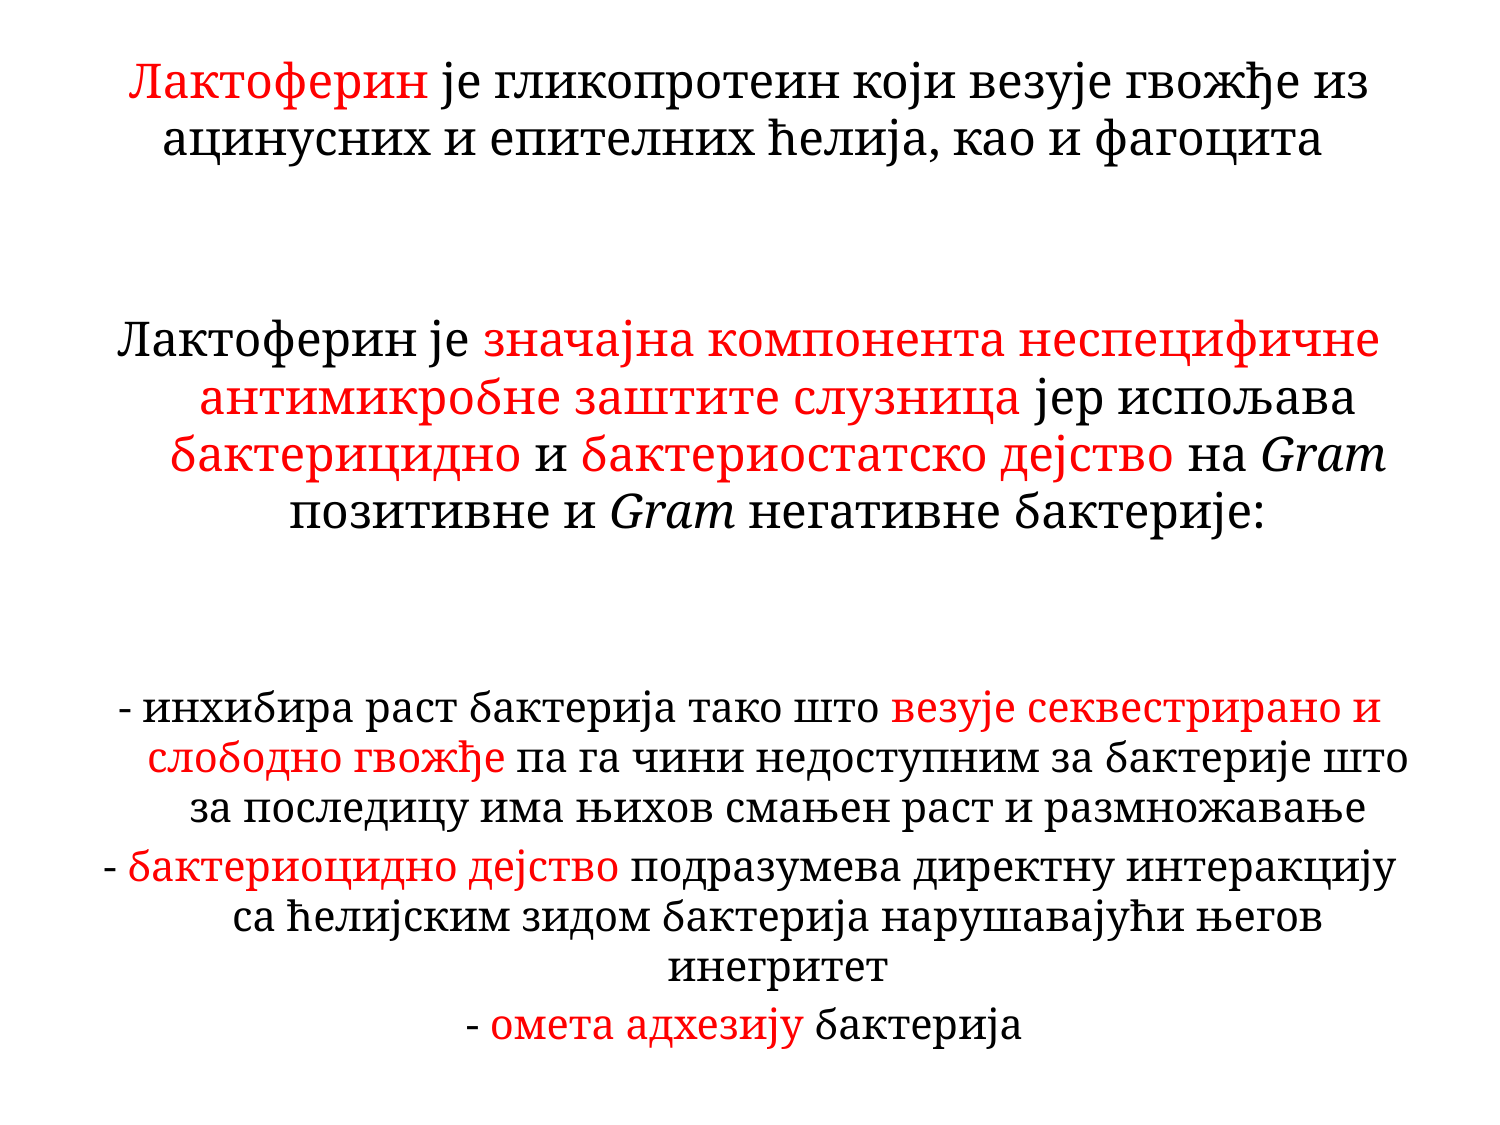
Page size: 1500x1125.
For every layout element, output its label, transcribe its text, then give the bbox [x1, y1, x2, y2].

list Лактоферин је гликопротеин који везује гвожђе из ацинусних и епителних ћелија, као и фагоцита Лактоферин је значајна компонента неспецифичне антимикробне заштите слузница јер испољава бактерицидно и бактериостатско дејство на Gram позитивне и Gram негативне бактерије: - инхибира раст бактерија тако што везује секвестрирано и слободно гвожђе па га чини недоступним за бактерије што за последицу има њихов смањен раст и размножавање - бактериоцидно дејство подразумева директну интеракцију са ћелијским зидом бактерија нарушавајући његов инегритет - омета адхезију бактерија [74, 42, 1426, 1006]
